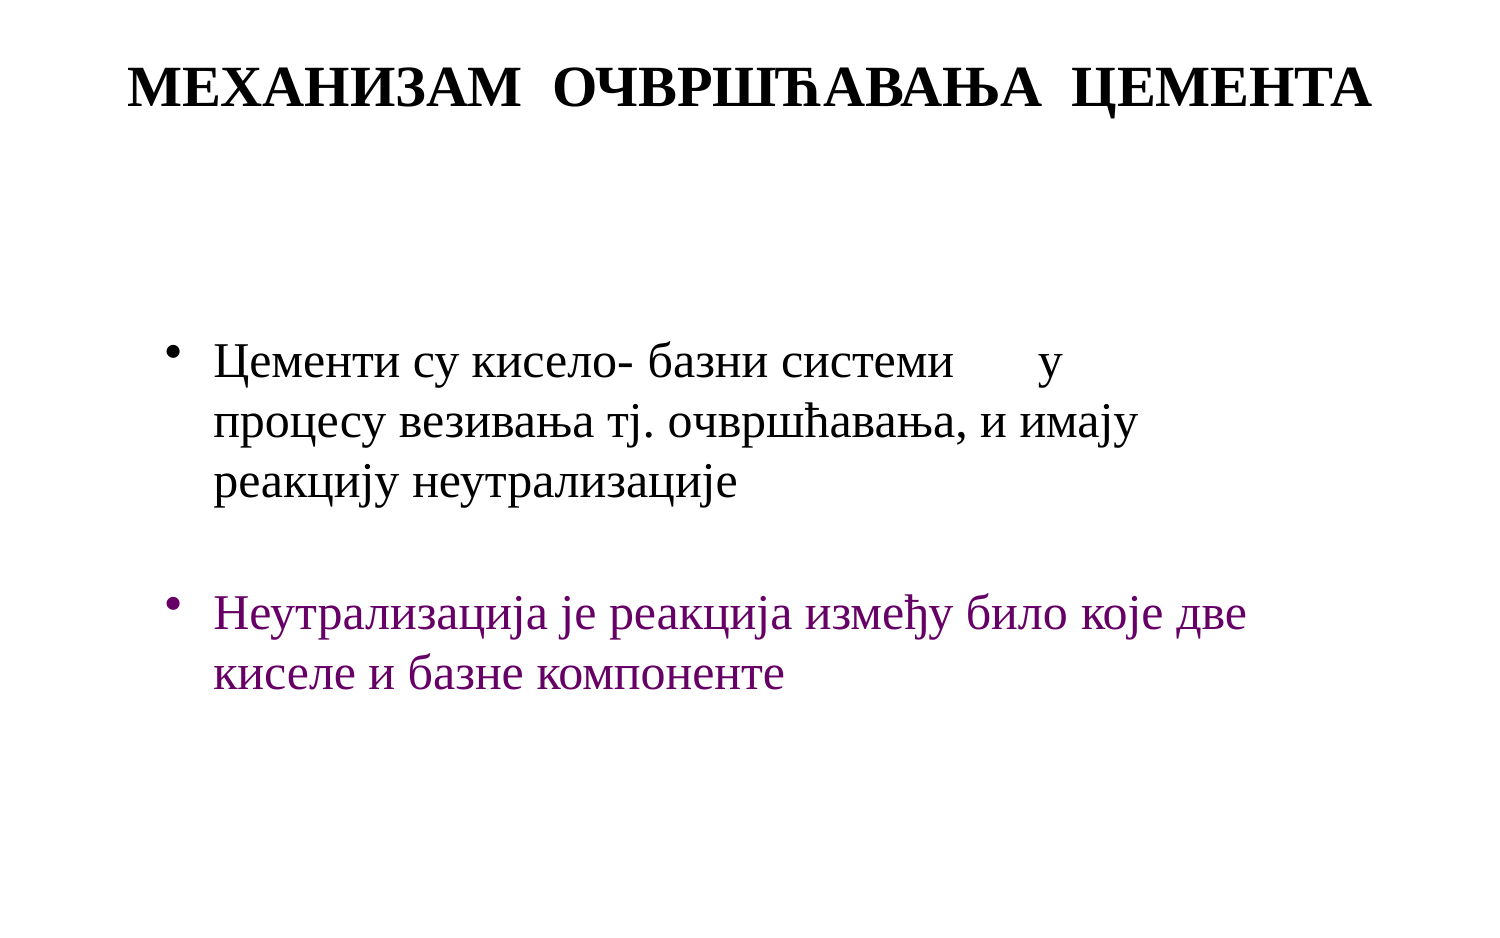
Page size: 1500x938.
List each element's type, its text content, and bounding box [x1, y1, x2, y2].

title МЕХАНИЗАМ ОЧВРШЋАВАЊА ЦЕМЕНТА [0, 4, 1500, 205]
text_box Цементи су кисело- базни системи у процесу везивања тј. очвршћавања, и имају реакцију неутрализације Неутрализација је реакција између било које две киселе и базне компоненте [162, 327, 1336, 700]
